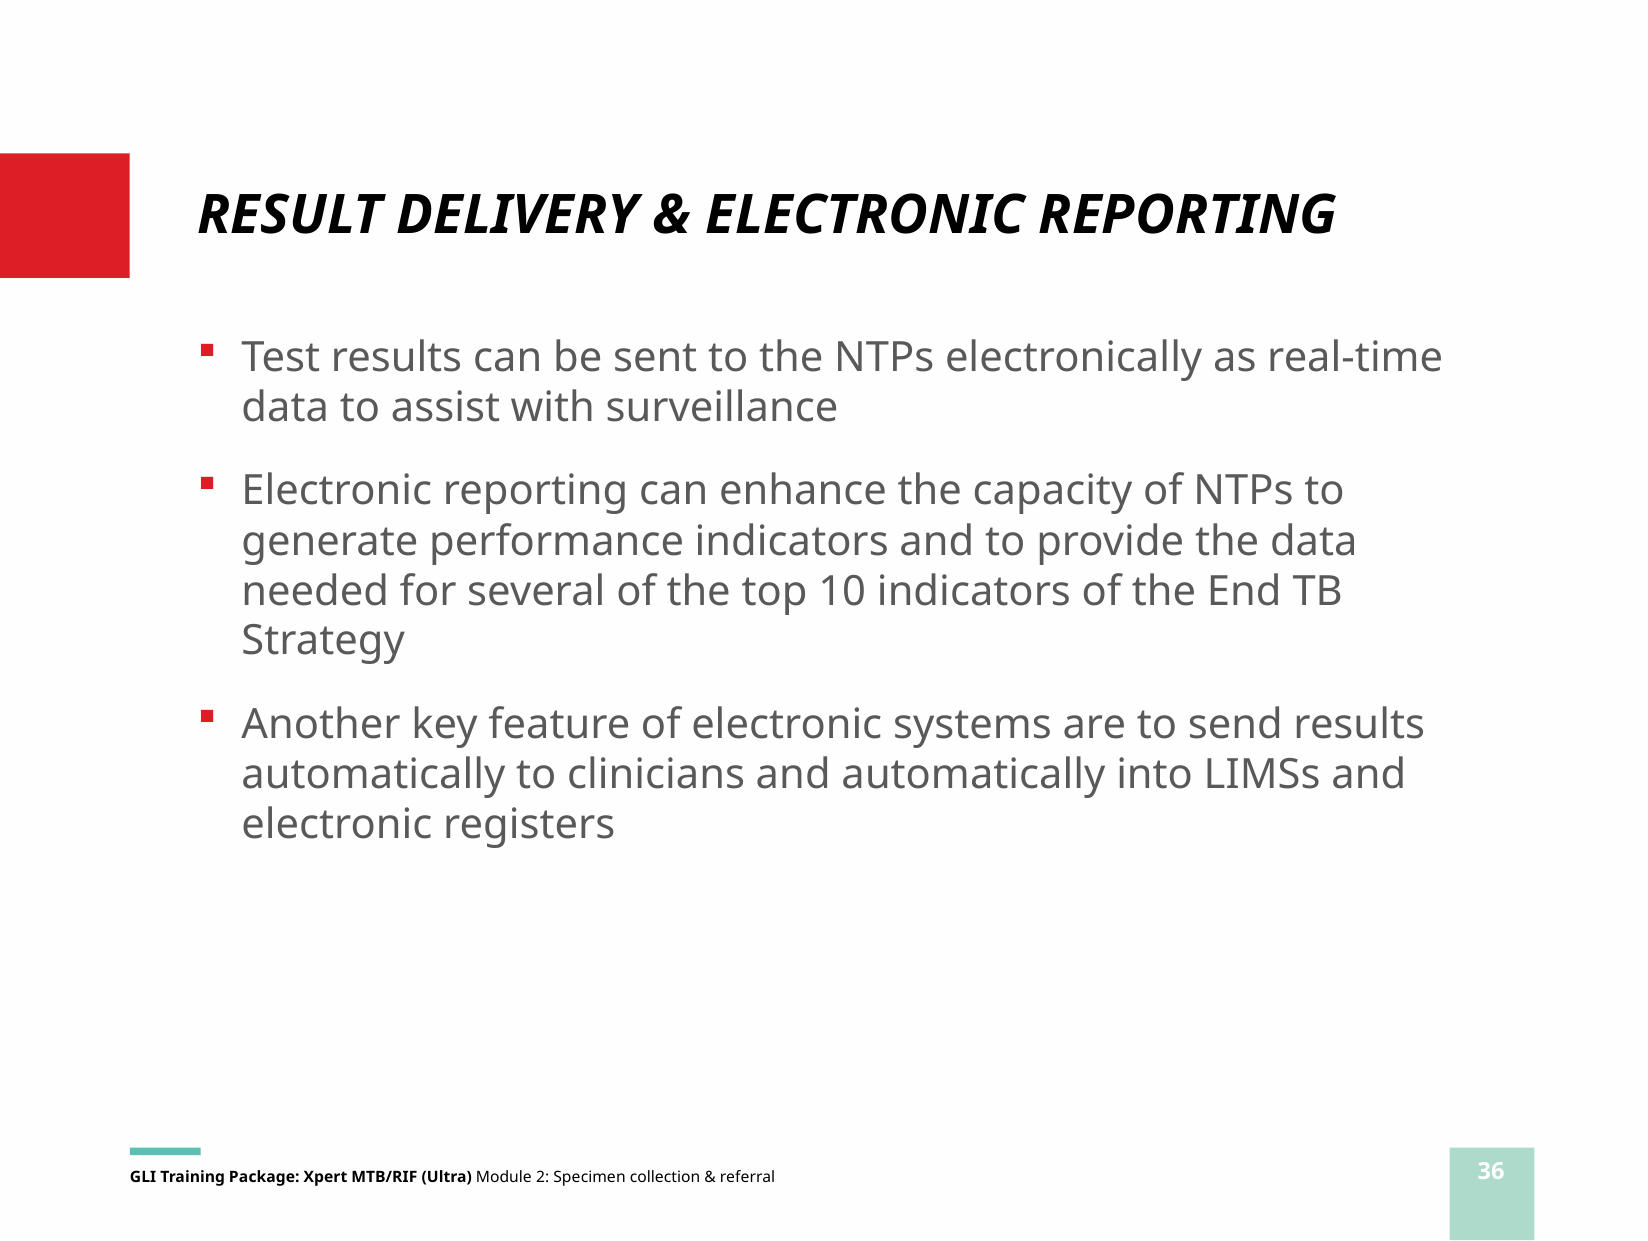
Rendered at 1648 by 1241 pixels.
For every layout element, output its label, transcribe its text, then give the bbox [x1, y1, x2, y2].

title RESULT DELIVERY & ELECTRONIC REPORTING [197, 153, 1450, 278]
list Test results can be sent to the NTPs electronically as real-time data to assist with surveillance Electronic reporting can enhance the capacity of NTPs to generate performance indicators and to provide the data needed for several of the top 10 indicators of the End TB Strategy Another key feature of electronic systems are to send results automatically to clinicians and automatically into LIMSs and electronic registers [197, 330, 1450, 1087]
